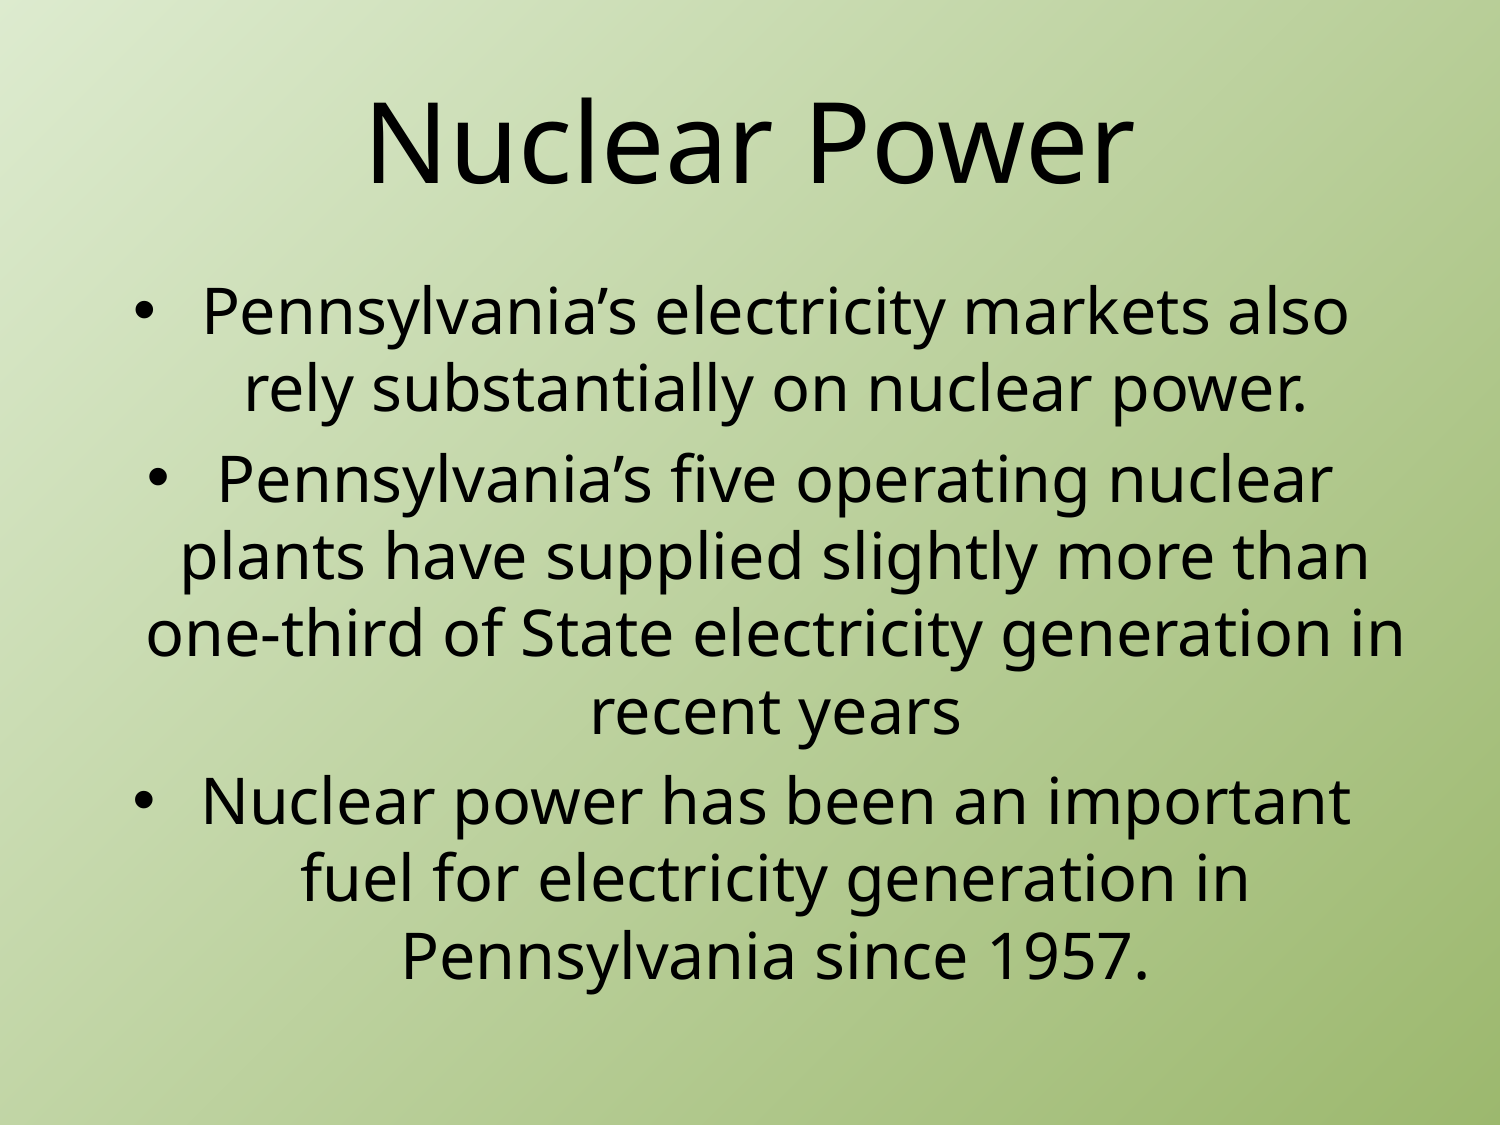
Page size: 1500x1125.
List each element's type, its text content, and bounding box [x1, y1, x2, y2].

list Pennsylvania’s electricity markets also rely substantially on nuclear power. Pennsylvania’s five operating nuclear plants have supplied slightly more than one-third of State electricity generation in recent years Nuclear power has been an important fuel for electricity generation in Pennsylvania since 1957. [75, 262, 1425, 1005]
title Nuclear Power [75, 45, 1425, 233]
